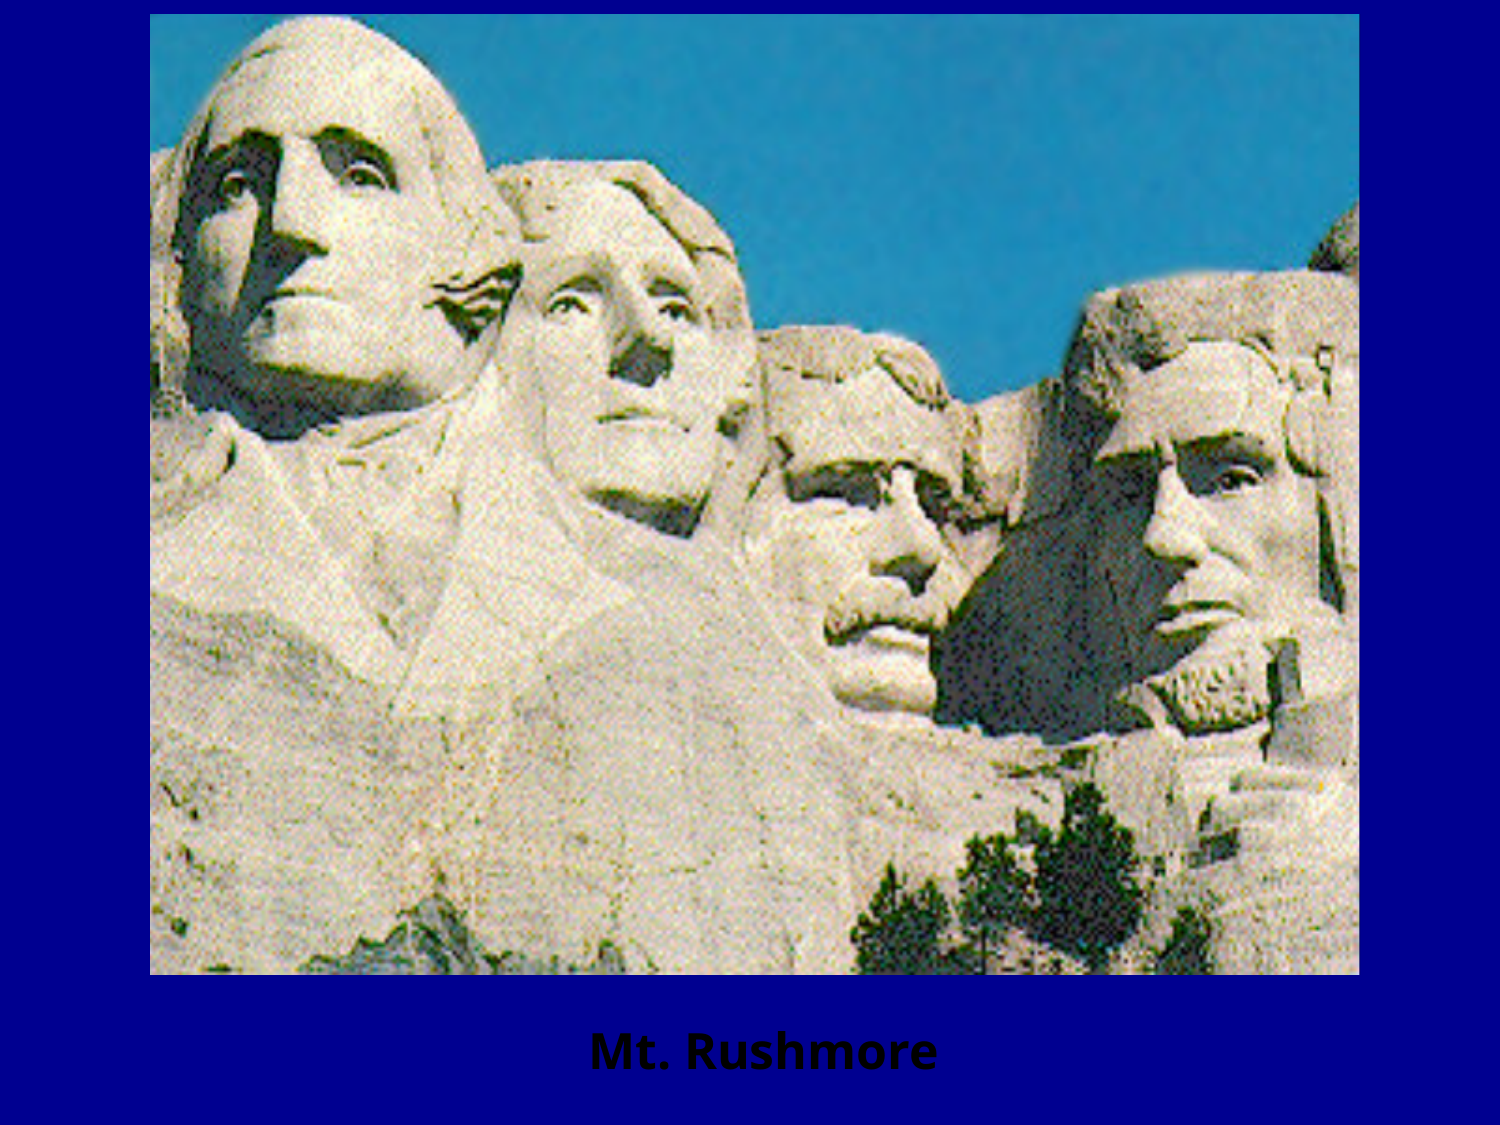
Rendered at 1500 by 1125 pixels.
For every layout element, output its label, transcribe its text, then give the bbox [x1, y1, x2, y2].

text_box Mt. Rushmore [573, 1011, 954, 1087]
picture [149, 14, 1362, 976]
